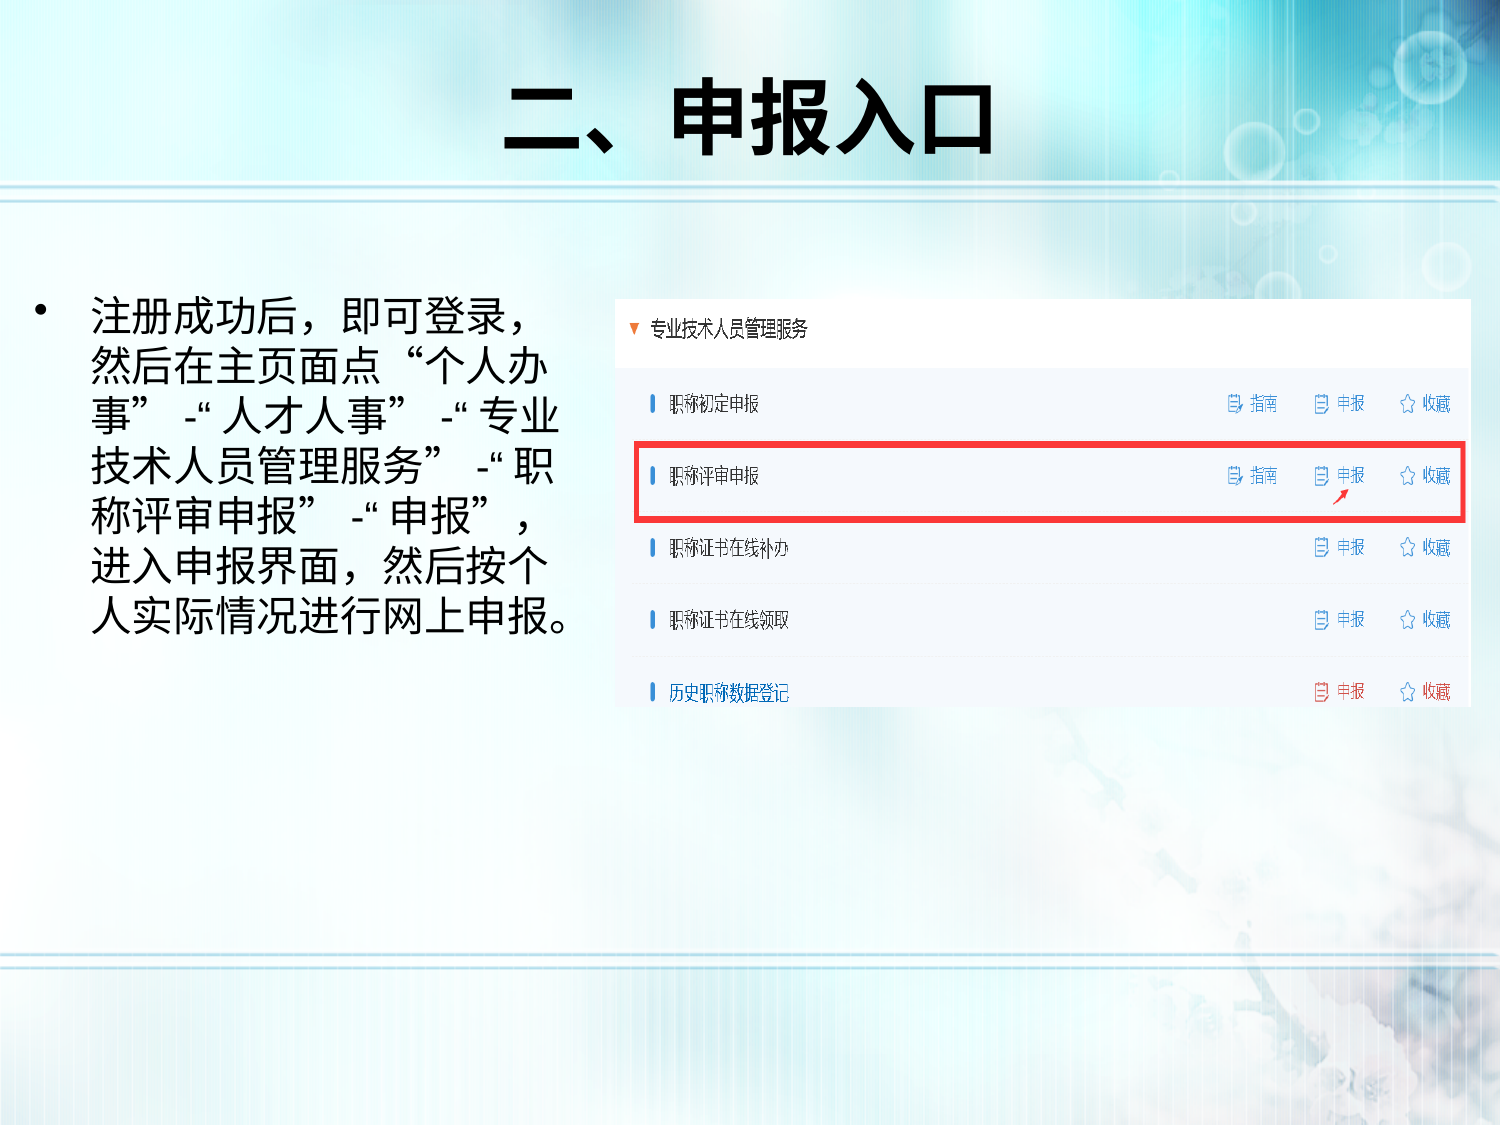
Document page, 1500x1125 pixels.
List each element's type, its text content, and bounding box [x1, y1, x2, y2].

title 二、申报入口 [74, 45, 1426, 185]
list 注册成功后，即可登录，然后在主页面点“个人办事”-“人才人事”-“专业技术人员管理服务”-“职称评审申报”-“申报”，进入申报界面，然后按个人实际情况进行网上申报。 [18, 282, 582, 997]
picture [0, 0, 1500, 1125]
